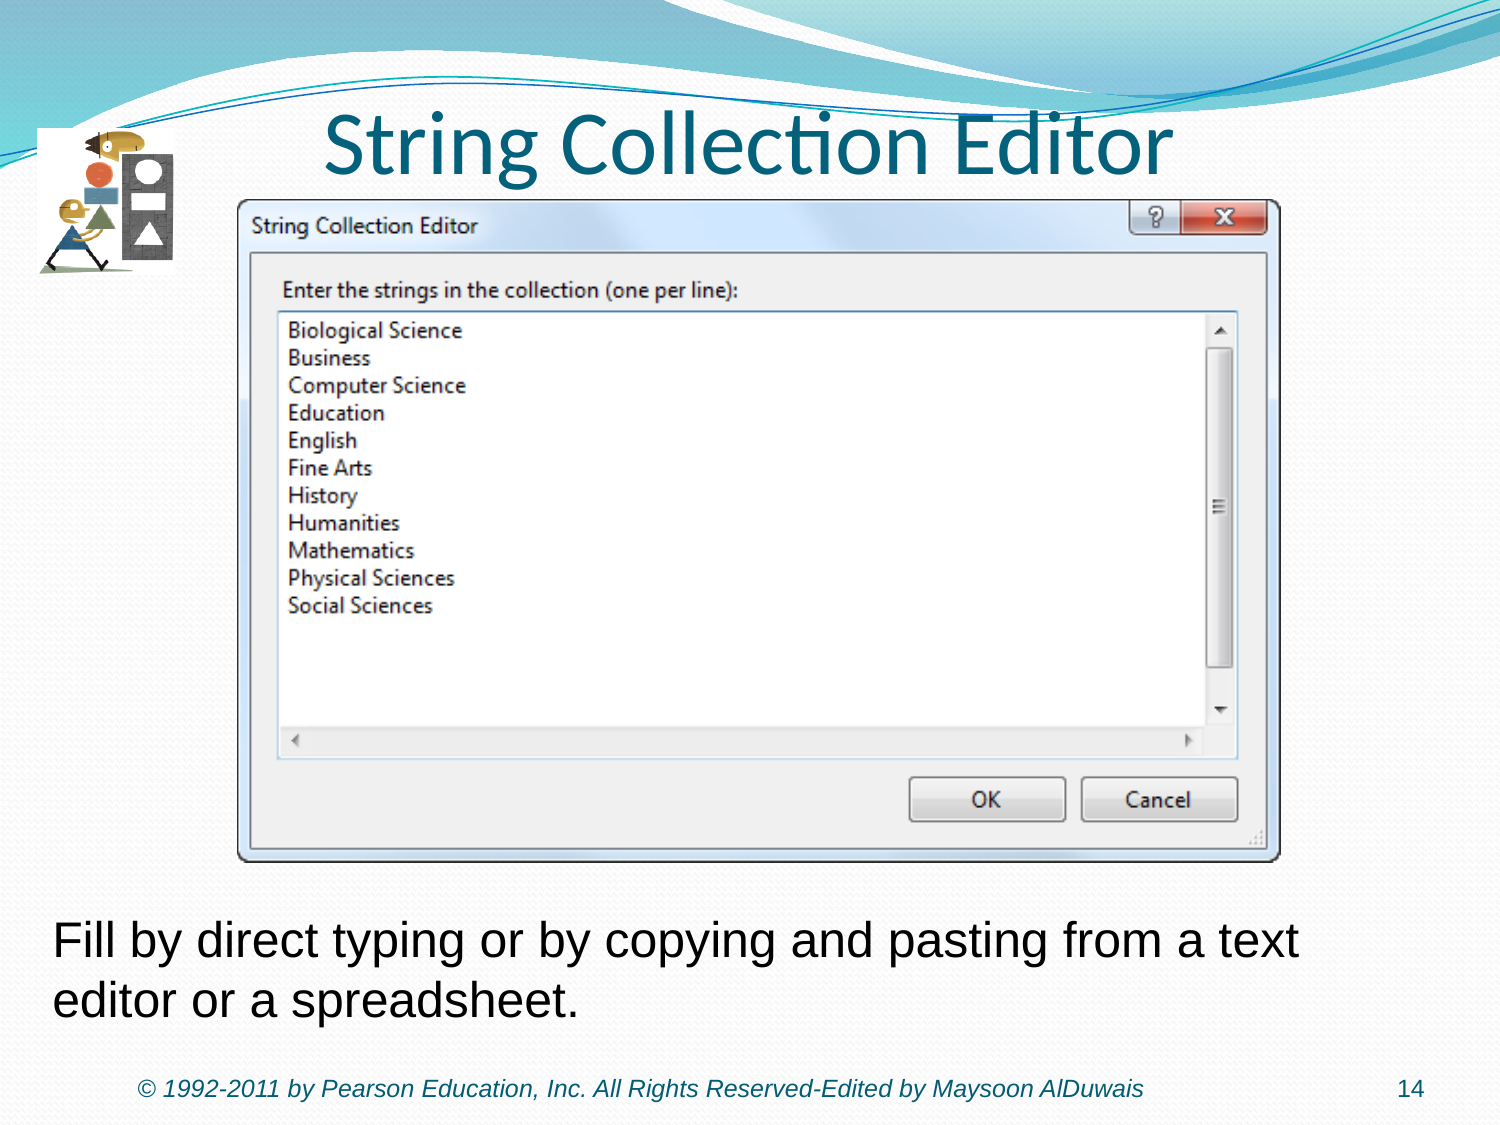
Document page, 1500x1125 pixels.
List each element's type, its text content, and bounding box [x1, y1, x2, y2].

title String Collection Editor [75, 75, 1425, 263]
picture [37, 128, 174, 275]
text_box [230, 201, 237, 263]
text_box Fill by direct typing or by copying and pasting from a text editor or a spreadsheet. [37, 899, 1425, 1035]
footer © 1992-2011 by Pearson Education, Inc. All Rights Reserved-Edited by Maysoon AlDuwais [137, 1042, 1299, 1103]
text_box [1281, 202, 1287, 263]
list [237, 199, 1281, 863]
slide_number 14 [1299, 1042, 1425, 1103]
